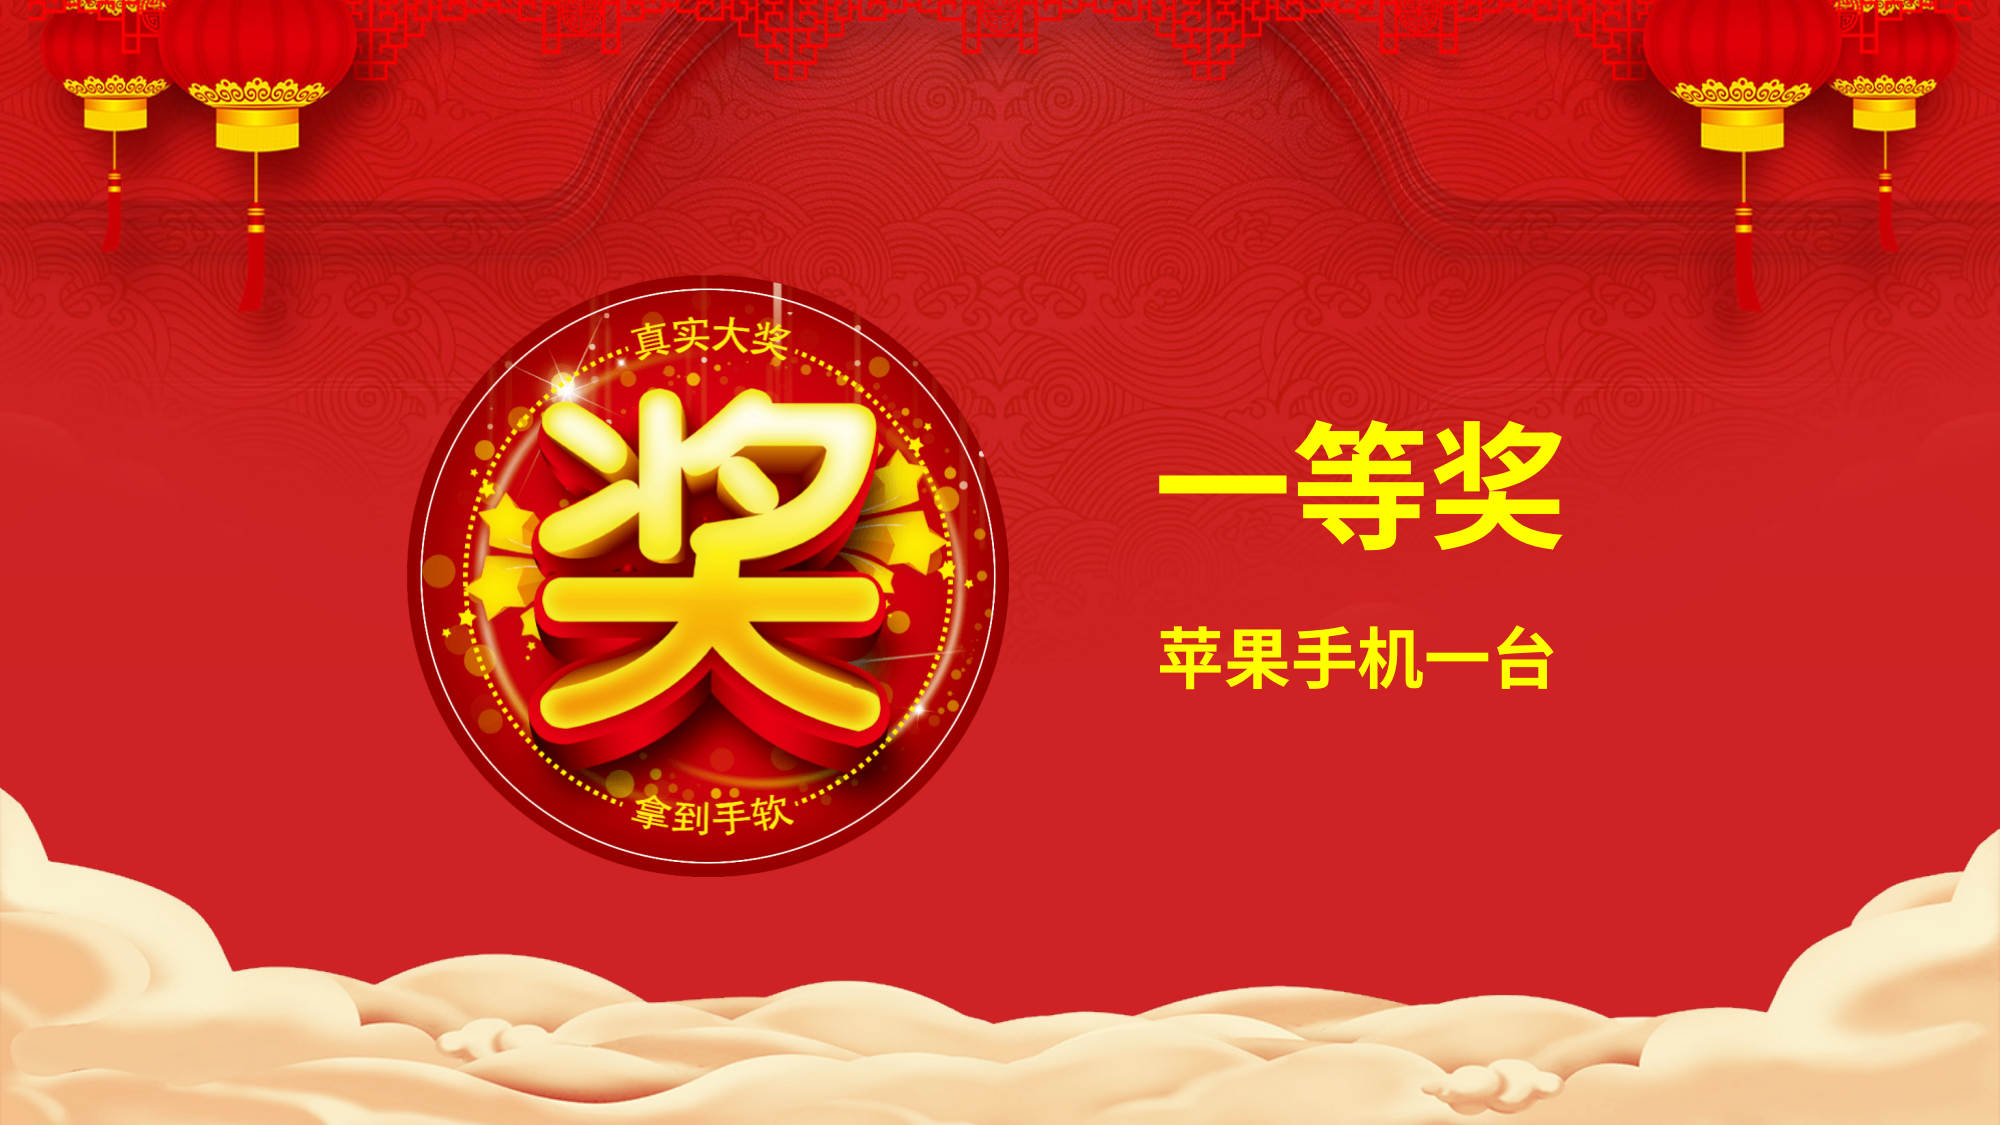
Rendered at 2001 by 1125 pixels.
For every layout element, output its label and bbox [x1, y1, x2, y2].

text_box [1139, 393, 1635, 705]
picture [0, 0, 2000, 1125]
